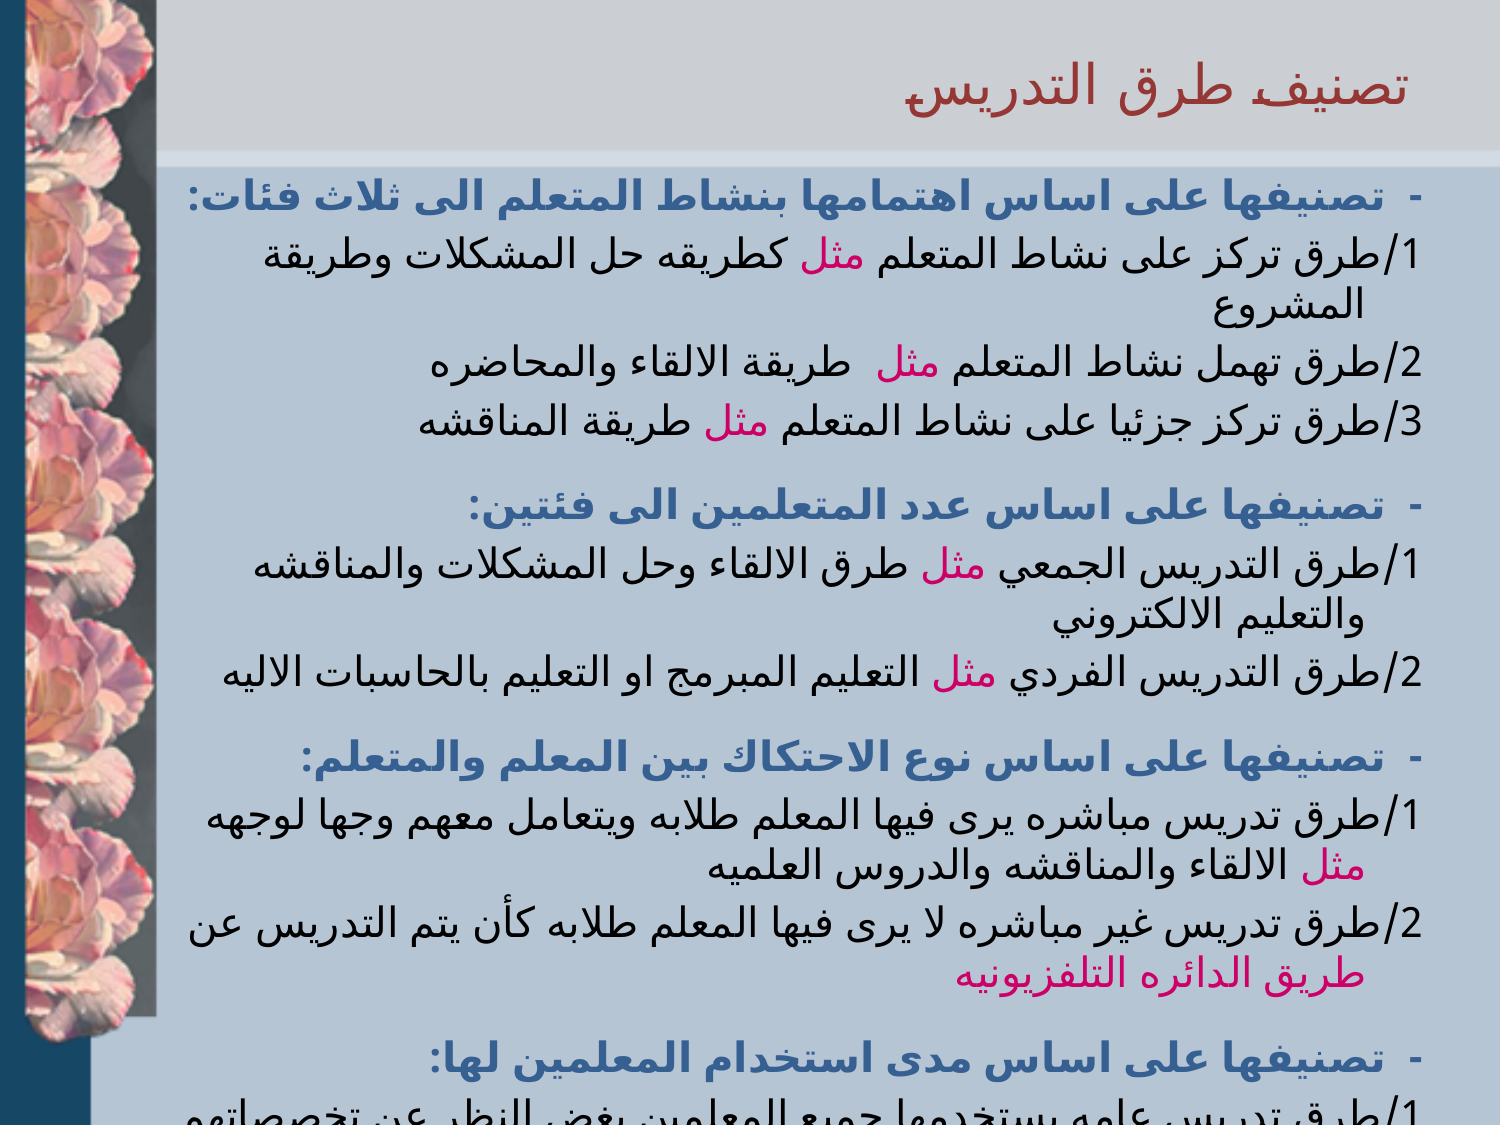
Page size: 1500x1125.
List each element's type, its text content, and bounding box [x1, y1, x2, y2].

picture [0, 0, 1500, 1125]
title تصنيف طرق التدريس [75, 45, 1425, 126]
text_box [82, 70, 1442, 131]
list - تصنيفها على اساس اهتمامها بنشاط المتعلم الى ثلاث فئات: 1/طرق تركز على نشاط المتعلم مثل كطريقه حل المشكلات وطريقة المشروع 2/طرق تهمل نشاط المتعلم مثل طريقة الالقاء والمحاضره 3/طرق تركز جزئيا على نشاط المتعلم مثل طريقة المناقشه - تصنيفها على اساس عدد المتعلمين الى فئتين: 1/طرق التدريس الجمعي مثل طرق الالقاء وحل المشكلات والمناقشه والتعليم الالكتروني 2/طرق التدريس الفردي مثل التعليم المبرمج او التعليم بالحاسبات الاليه - تصنيفها على اساس نوع الاحتكاك بين المعلم والمتعلم: 1/طرق تدريس مباشره يرى فيها المعلم طلابه ويتعامل معهم وجها لوجهه مثل الالقاء والمناقشه والدروس العلميه 2/طرق تدريس غير مباشره لا يرى فيها المعلم طلابه كأن يتم التدريس عن طريق الدائره التلفزيونيه - تصنيفها على اساس مدى استخدام المعلمين لها: 1/طرق تدريس عامه يستخدمها جميع المعلمين بغض النظر عن تخصصاتهم 2/طرق تدريس خاصه يستخدمها معلمو كل تخصص بذاته [147, 160, 1438, 1067]
